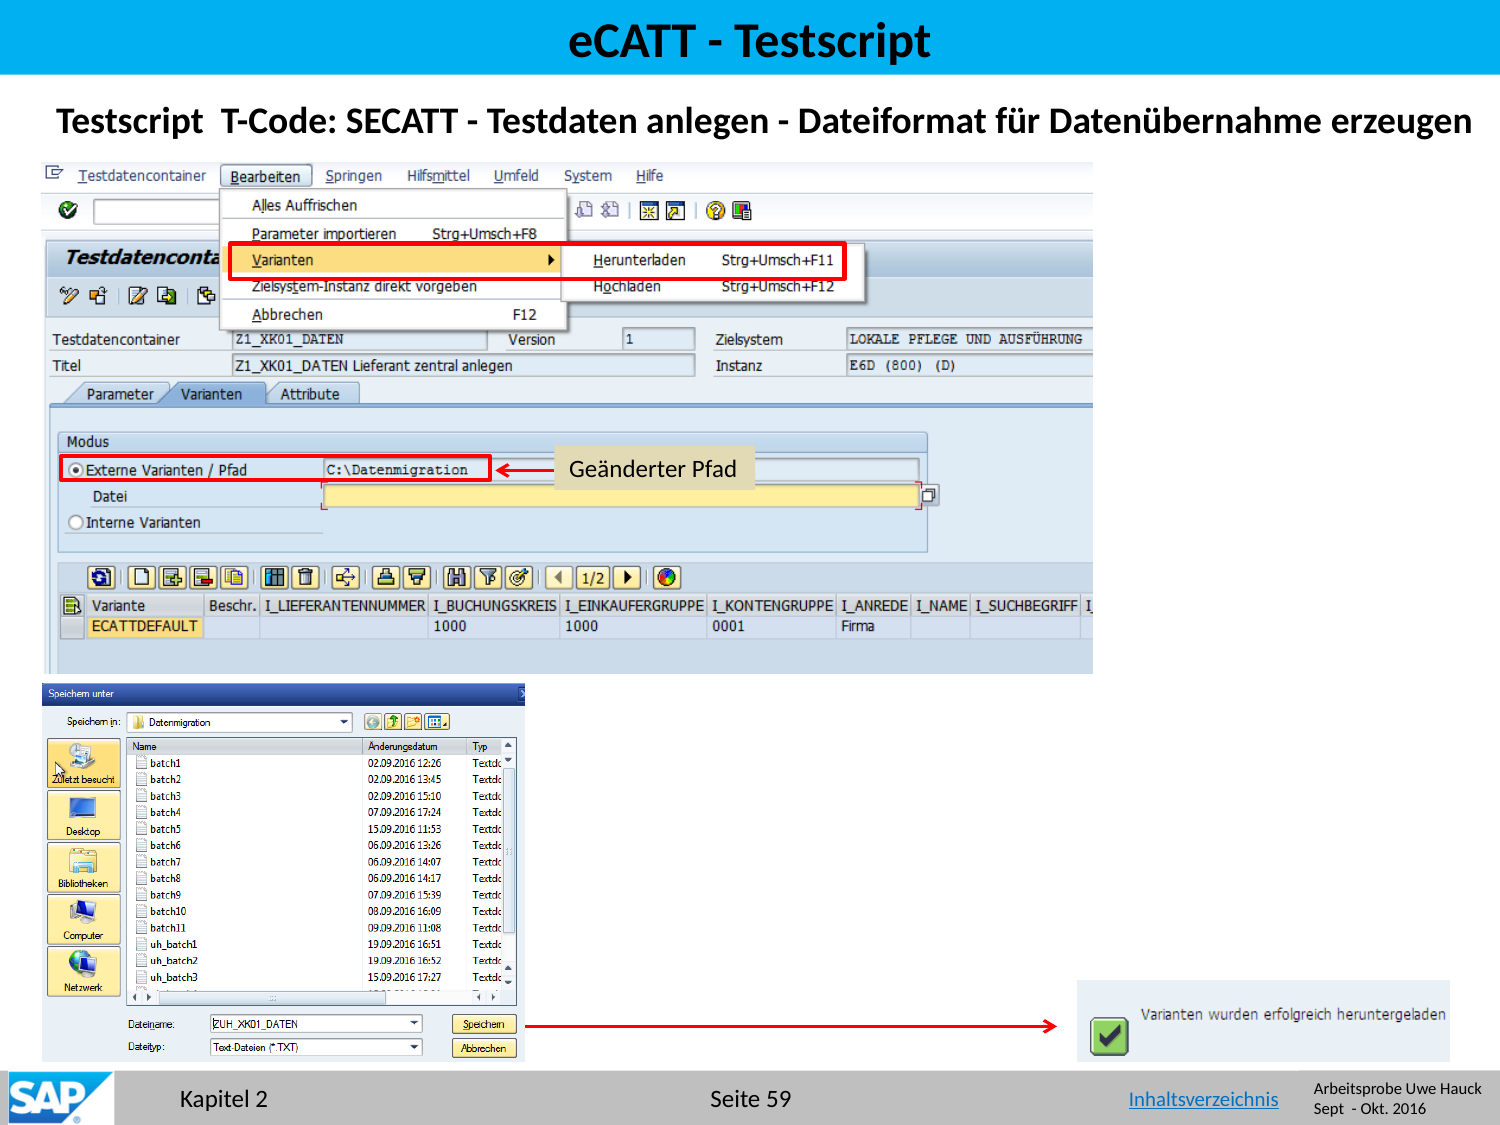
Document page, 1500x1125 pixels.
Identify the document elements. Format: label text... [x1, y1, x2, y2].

picture [42, 682, 525, 1062]
text_box [0, 1070, 6, 1125]
text_box Arbeitsprobe Uwe Hauck Sept - Okt. 2016 [1299, 1070, 1500, 1125]
text_box eCATT - Testscript [0, 0, 1500, 75]
text_box Kapitel 2 Seite 59 [165, 1075, 1105, 1120]
text_box Testscript T-Code: SECATT - Testdaten anlegen - Dateiformat für Datenübernahme erzeugen [41, 88, 1500, 149]
picture [7, 1070, 115, 1125]
picture [41, 162, 1093, 674]
text_box Inhaltsverzeichnis [1106, 1078, 1299, 1118]
picture [1077, 979, 1451, 1062]
text_box [116, 1070, 1299, 1125]
